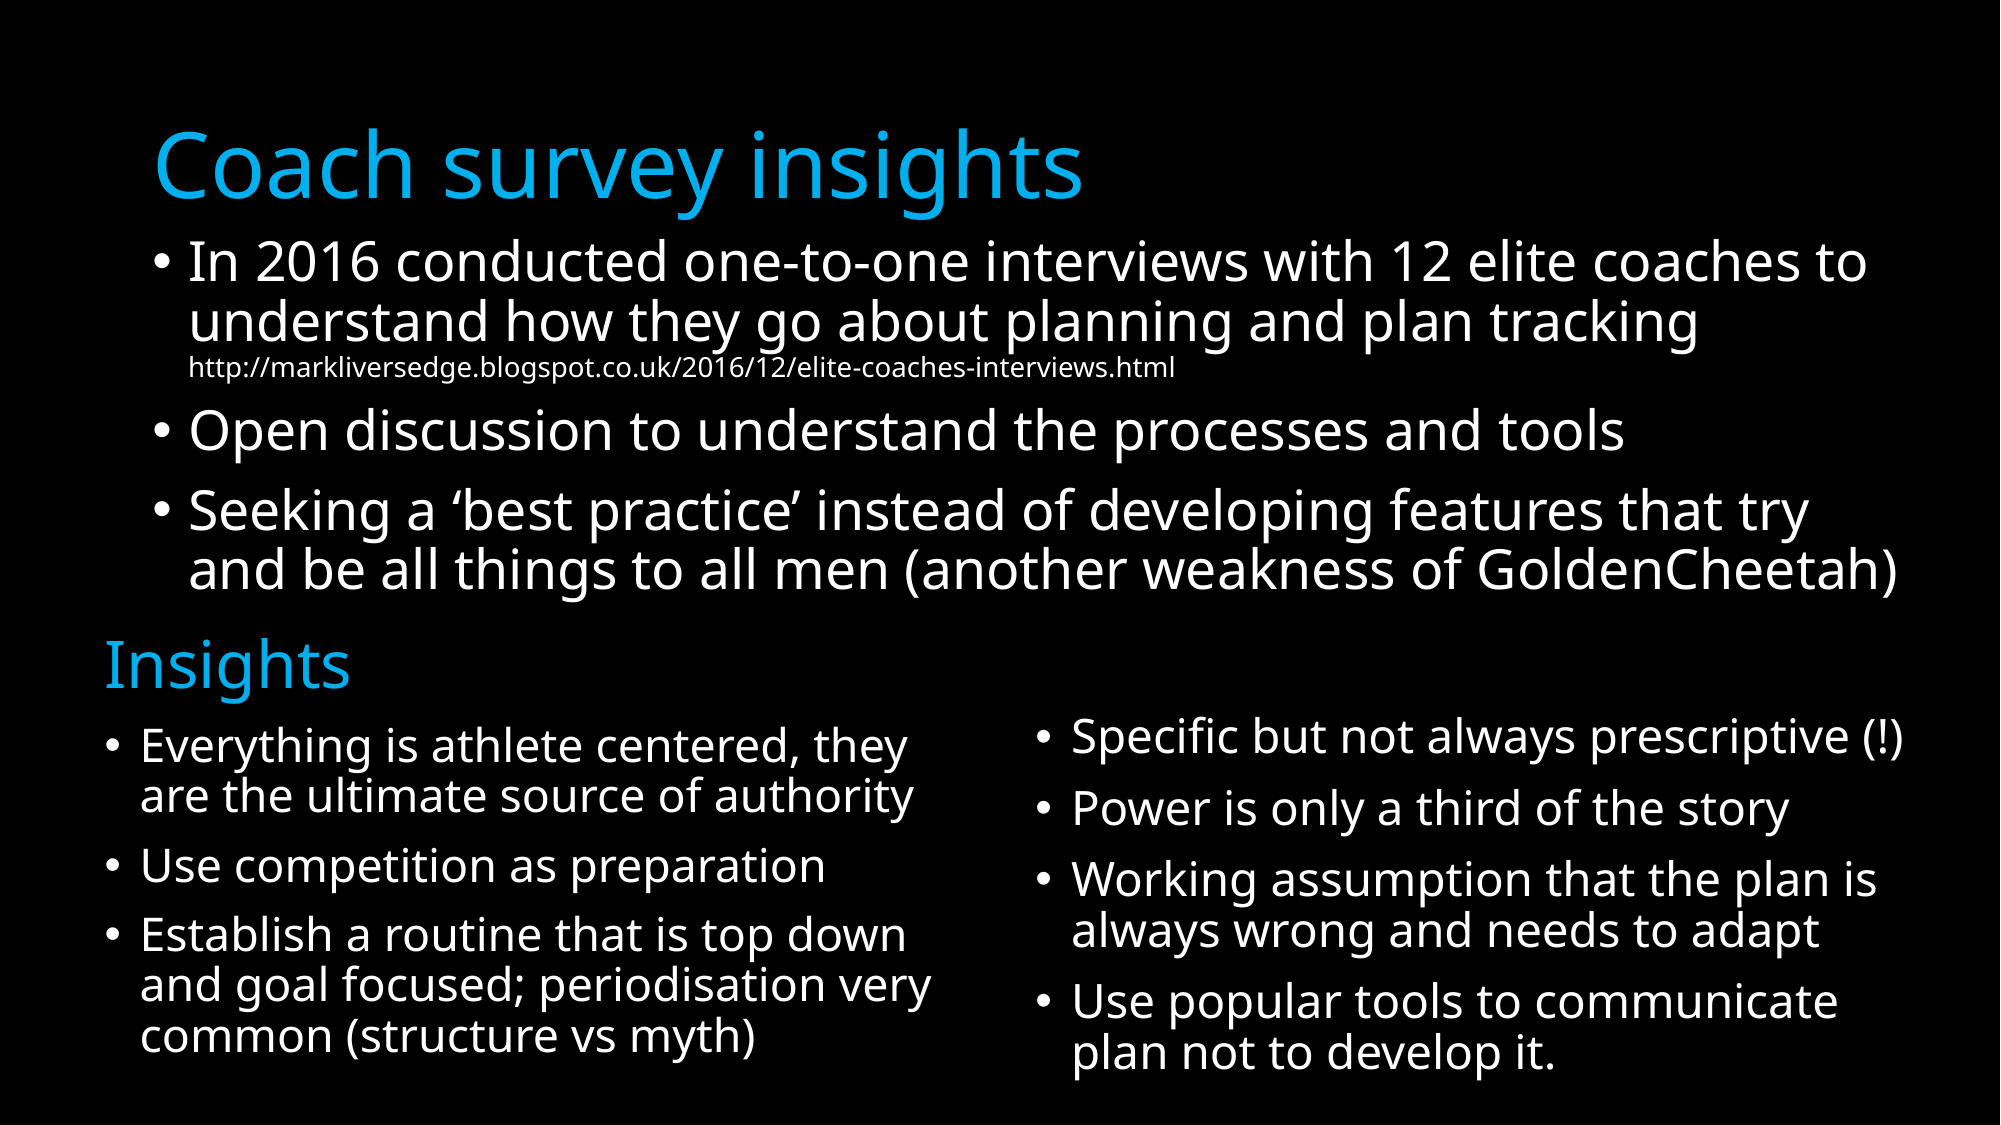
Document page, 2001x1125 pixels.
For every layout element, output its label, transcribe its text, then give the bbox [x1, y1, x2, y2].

list In 2016 conducted one-to-one interviews with 12 elite coaches to understand how they go about planning and plan tracking http://markliversedge.blogspot.co.uk/2016/12/elite-coaches-interviews.html Open discussion to understand the processes and tools Seeking a ‘best practice’ instead of developing features that try and be all things to all men (another weakness of GoldenCheetah) [137, 226, 1923, 631]
text_box Specific but not always prescriptive (!) Power is only a third of the story Working assumption that the plan is always wrong and needs to adapt Use popular tools to communicate plan not to develop it. [1020, 705, 1931, 1092]
text_box Insights Everything is athlete centered, they are the ultimate source of authority Use competition as preparation Establish a routine that is top down and goal focused; periodisation very common (structure vs myth) [89, 624, 973, 1076]
title Coach survey insights [137, 59, 1863, 226]
